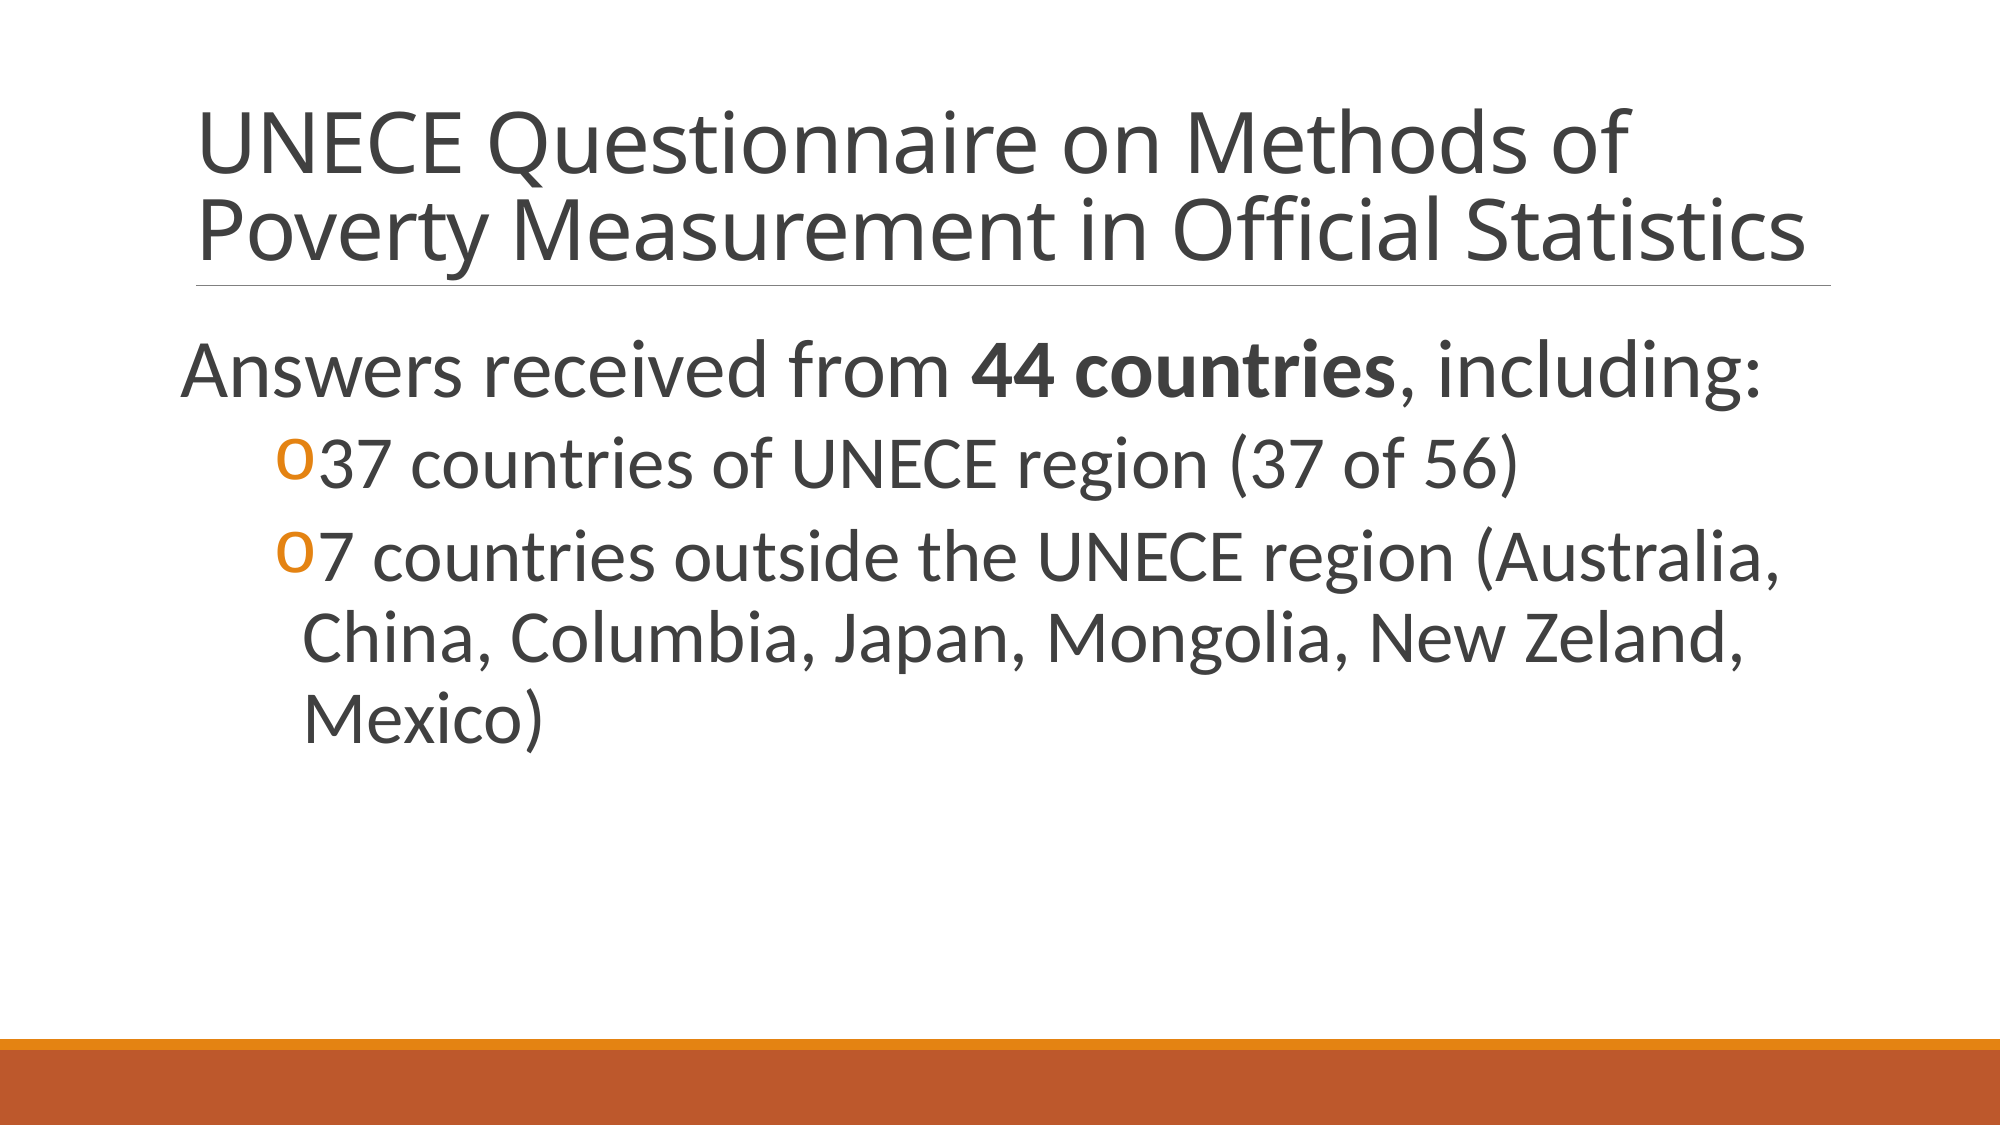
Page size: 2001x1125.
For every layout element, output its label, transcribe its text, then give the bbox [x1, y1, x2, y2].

title UNECE Questionnaire on Methods of Poverty Measurement in Official Statistics [180, 47, 1830, 285]
list Answers received from 44 countries, including: 37 countries of UNECE region (37 of 56) 7 countries outside the UNECE region (Australia, China, Columbia, Japan, Mongolia, New Zeland, Mexico) [180, 317, 1830, 822]
